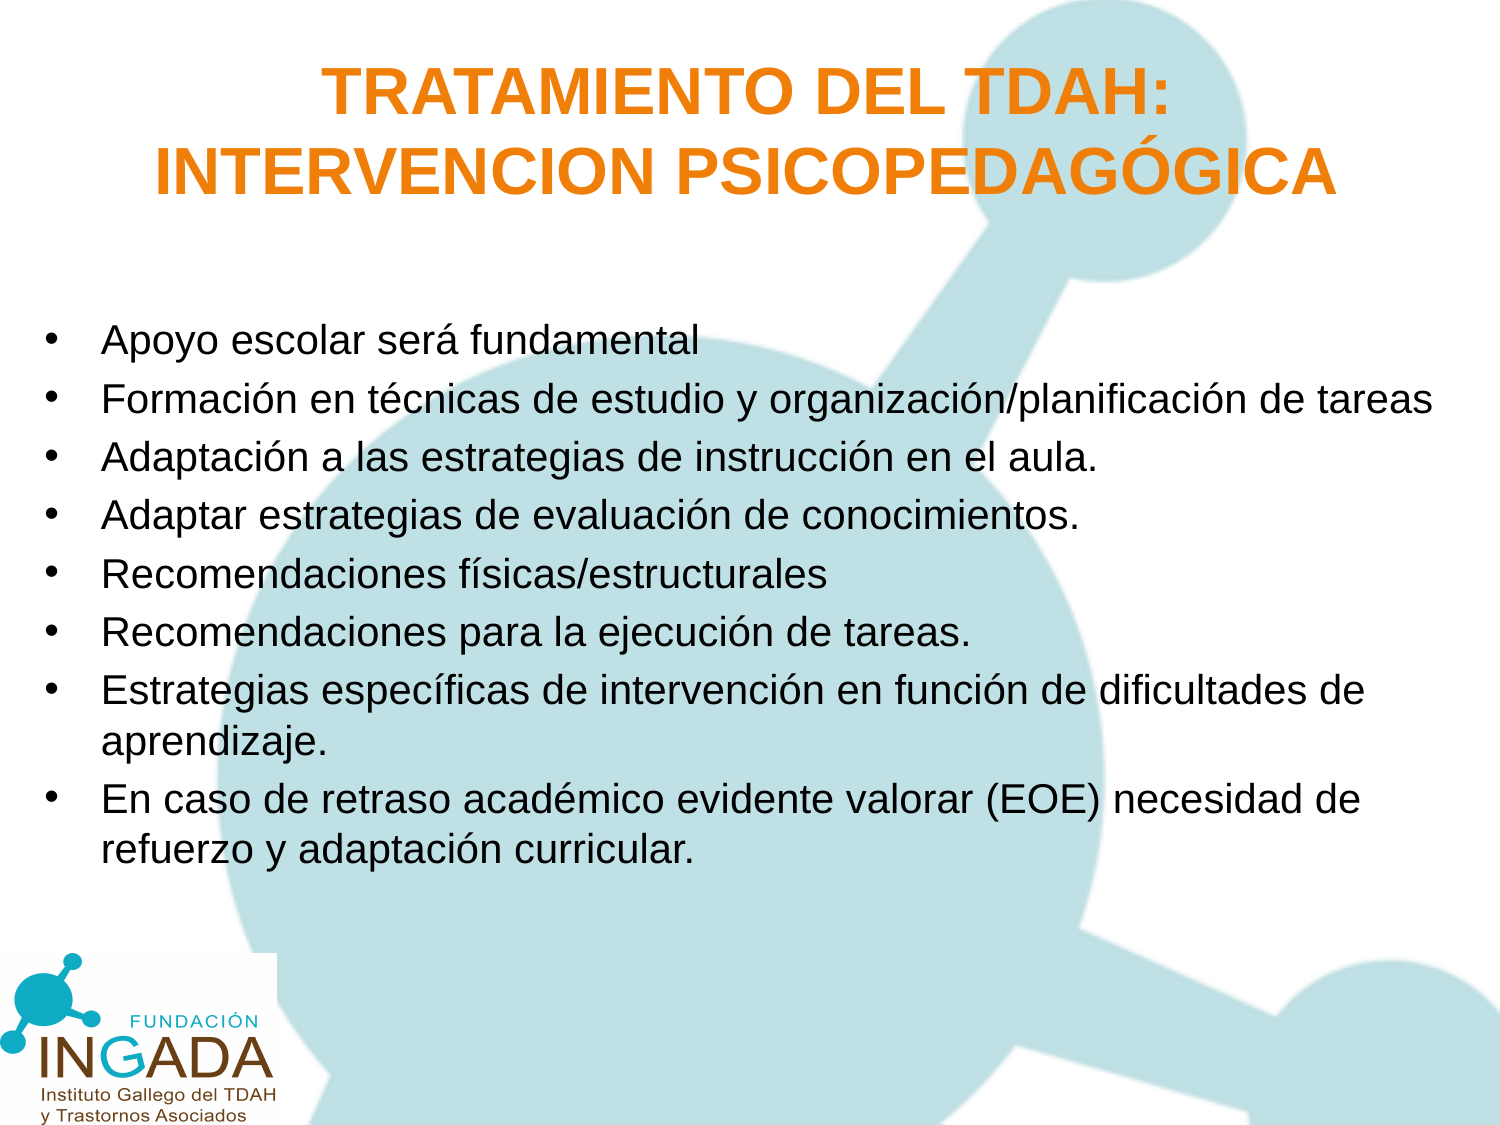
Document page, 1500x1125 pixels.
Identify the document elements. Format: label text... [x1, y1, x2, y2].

picture [0, 953, 277, 1125]
list Apoyo escolar será fundamental Formación en técnicas de estudio y organización/planificación de tareas Adaptación a las estrategias de instrucción en el aula. Adaptar estrategias de evaluación de conocimientos. Recomendaciones físicas/estructurales Recomendaciones para la ejecución de tareas. Estrategias específicas de intervención en función de dificultades de aprendizaje. En caso de retraso académico evidente valorar (EOE) necesidad de refuerzo y adaptación curricular. [29, 305, 1500, 1094]
title TRATAMIENTO DEL TDAH: INTERVENCION PSICOPEDAGÓGICA [72, 34, 1423, 222]
